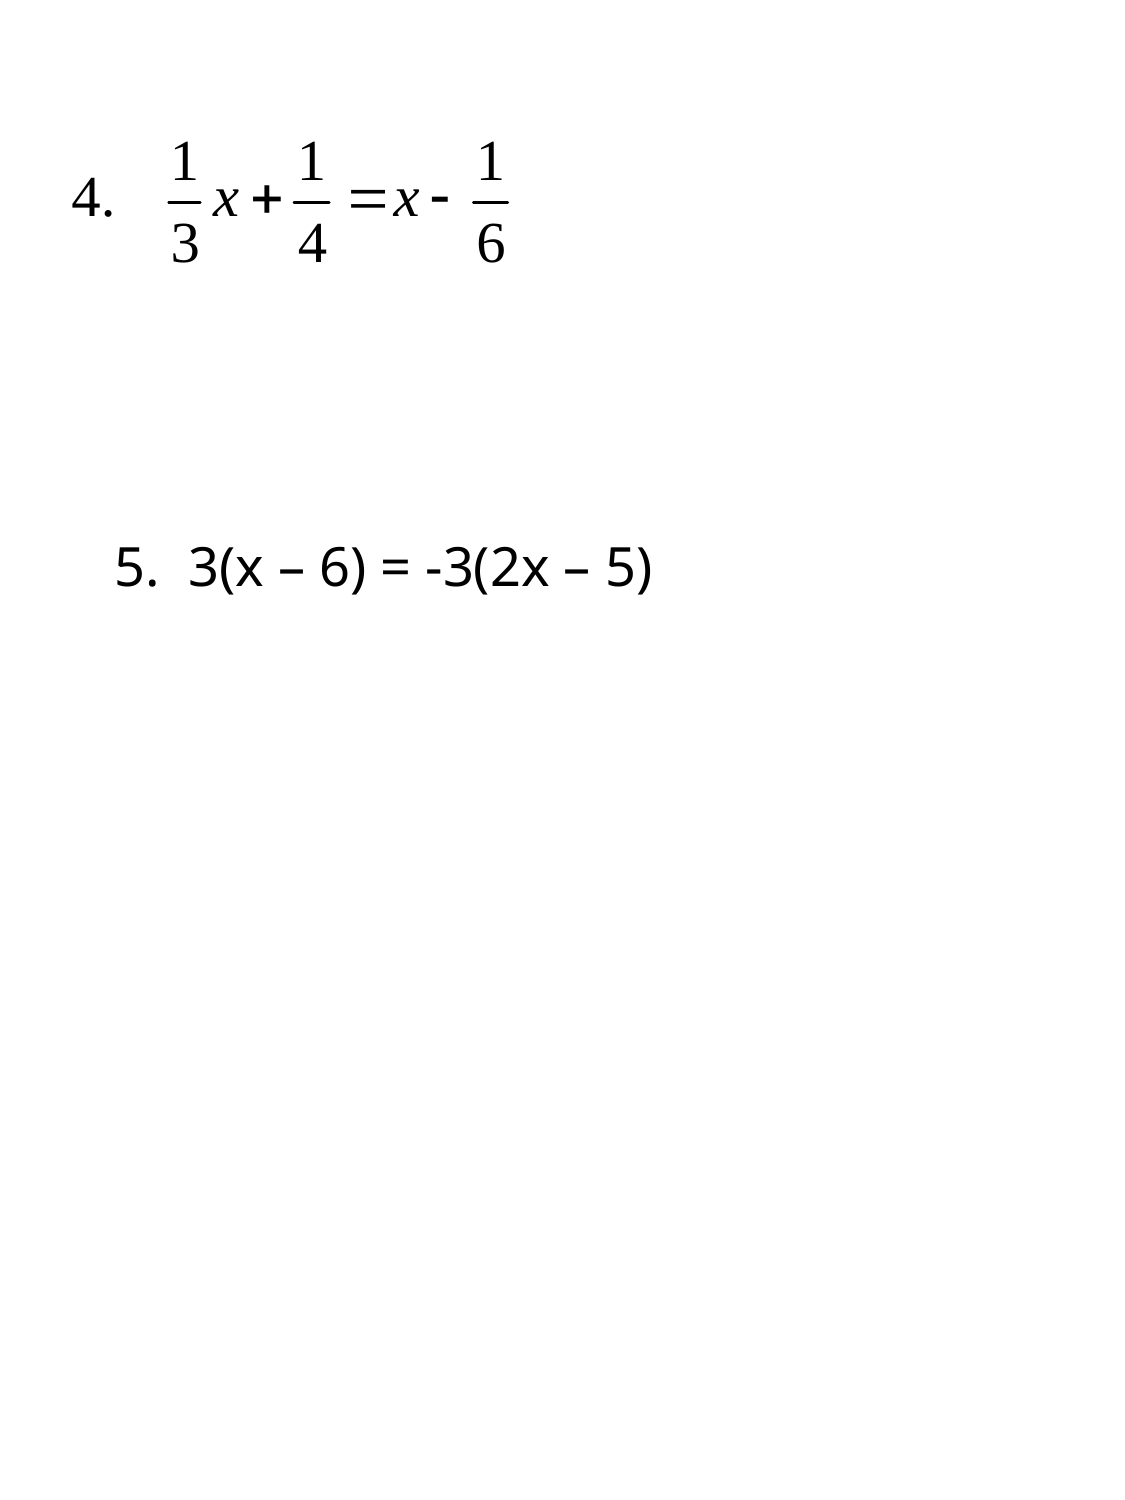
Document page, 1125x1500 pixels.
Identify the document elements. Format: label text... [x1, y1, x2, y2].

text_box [62, 124, 523, 276]
text_box 5. 3(x – 6) = -3(2x – 5) [100, 524, 669, 605]
